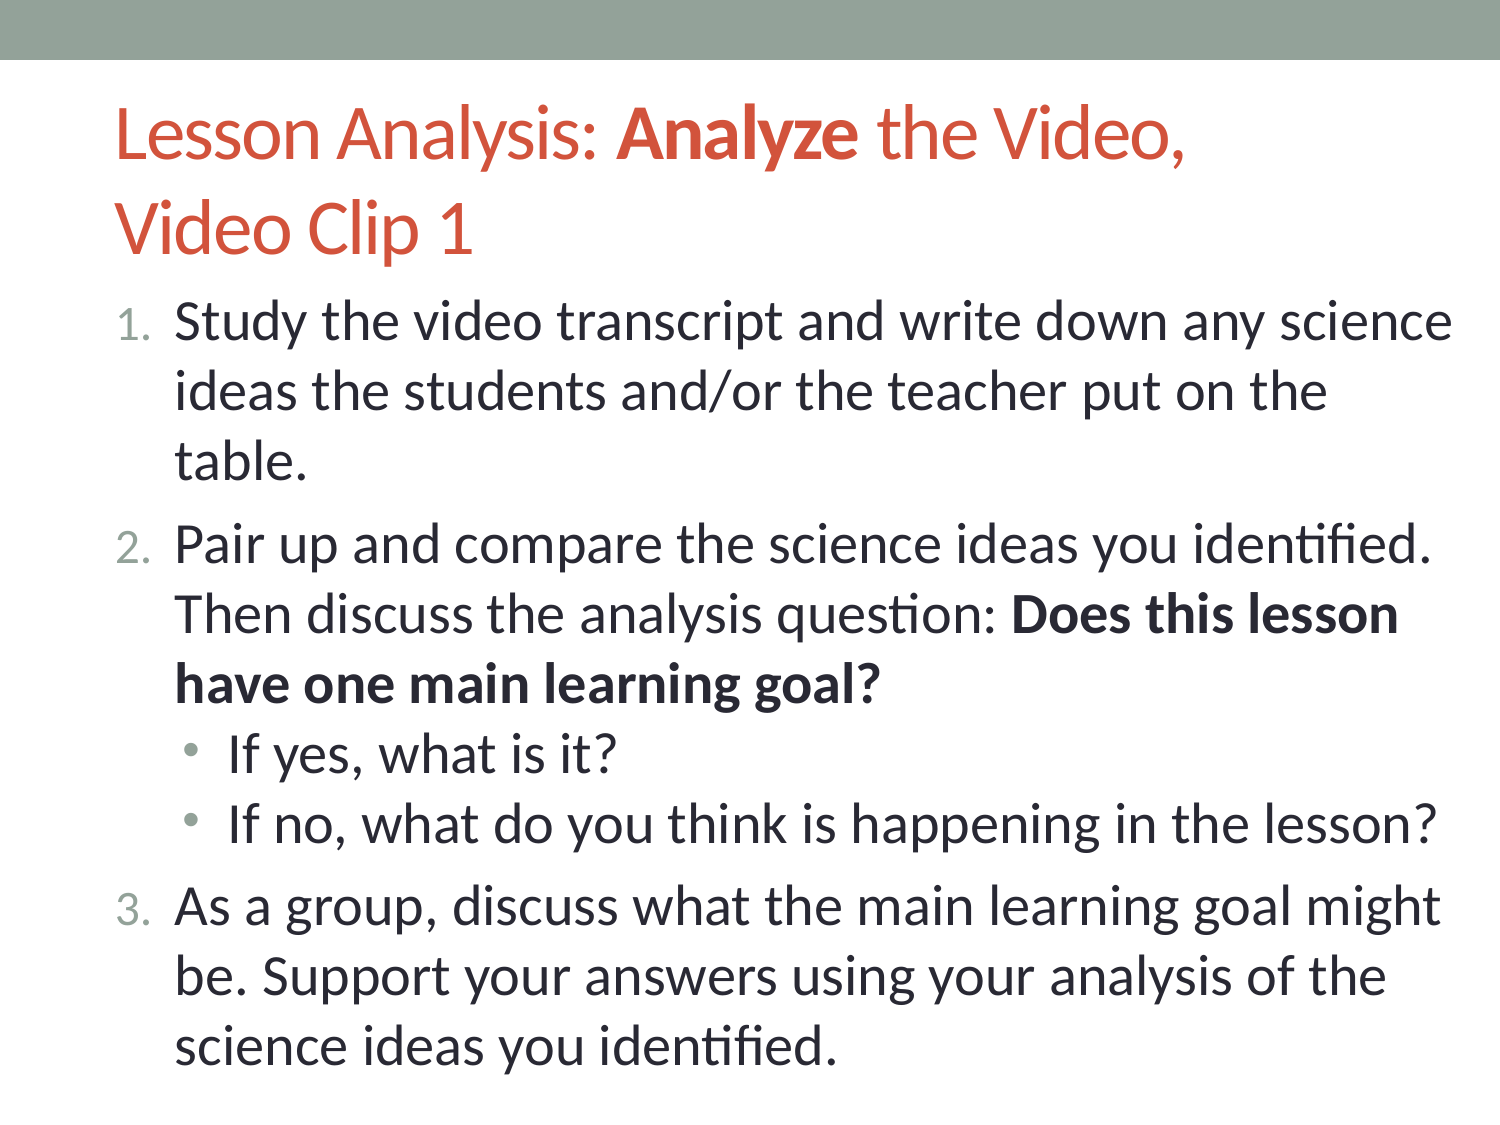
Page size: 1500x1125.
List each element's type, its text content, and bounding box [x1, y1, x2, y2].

list Study the video transcript and write down any science ideas the students and/or the teacher put on the table. Pair up and compare the science ideas you identified. Then discuss the analysis question: Does this lesson have one main learning goal? If yes, what is it? If no, what do you think is happening in the lesson? As a group, discuss what the main learning goal might be. Support your answers using your analysis of the science ideas you identified. [99, 275, 1471, 1075]
title Lesson Analysis: Analyze the Video, Video Clip 1 [99, 99, 1421, 250]
